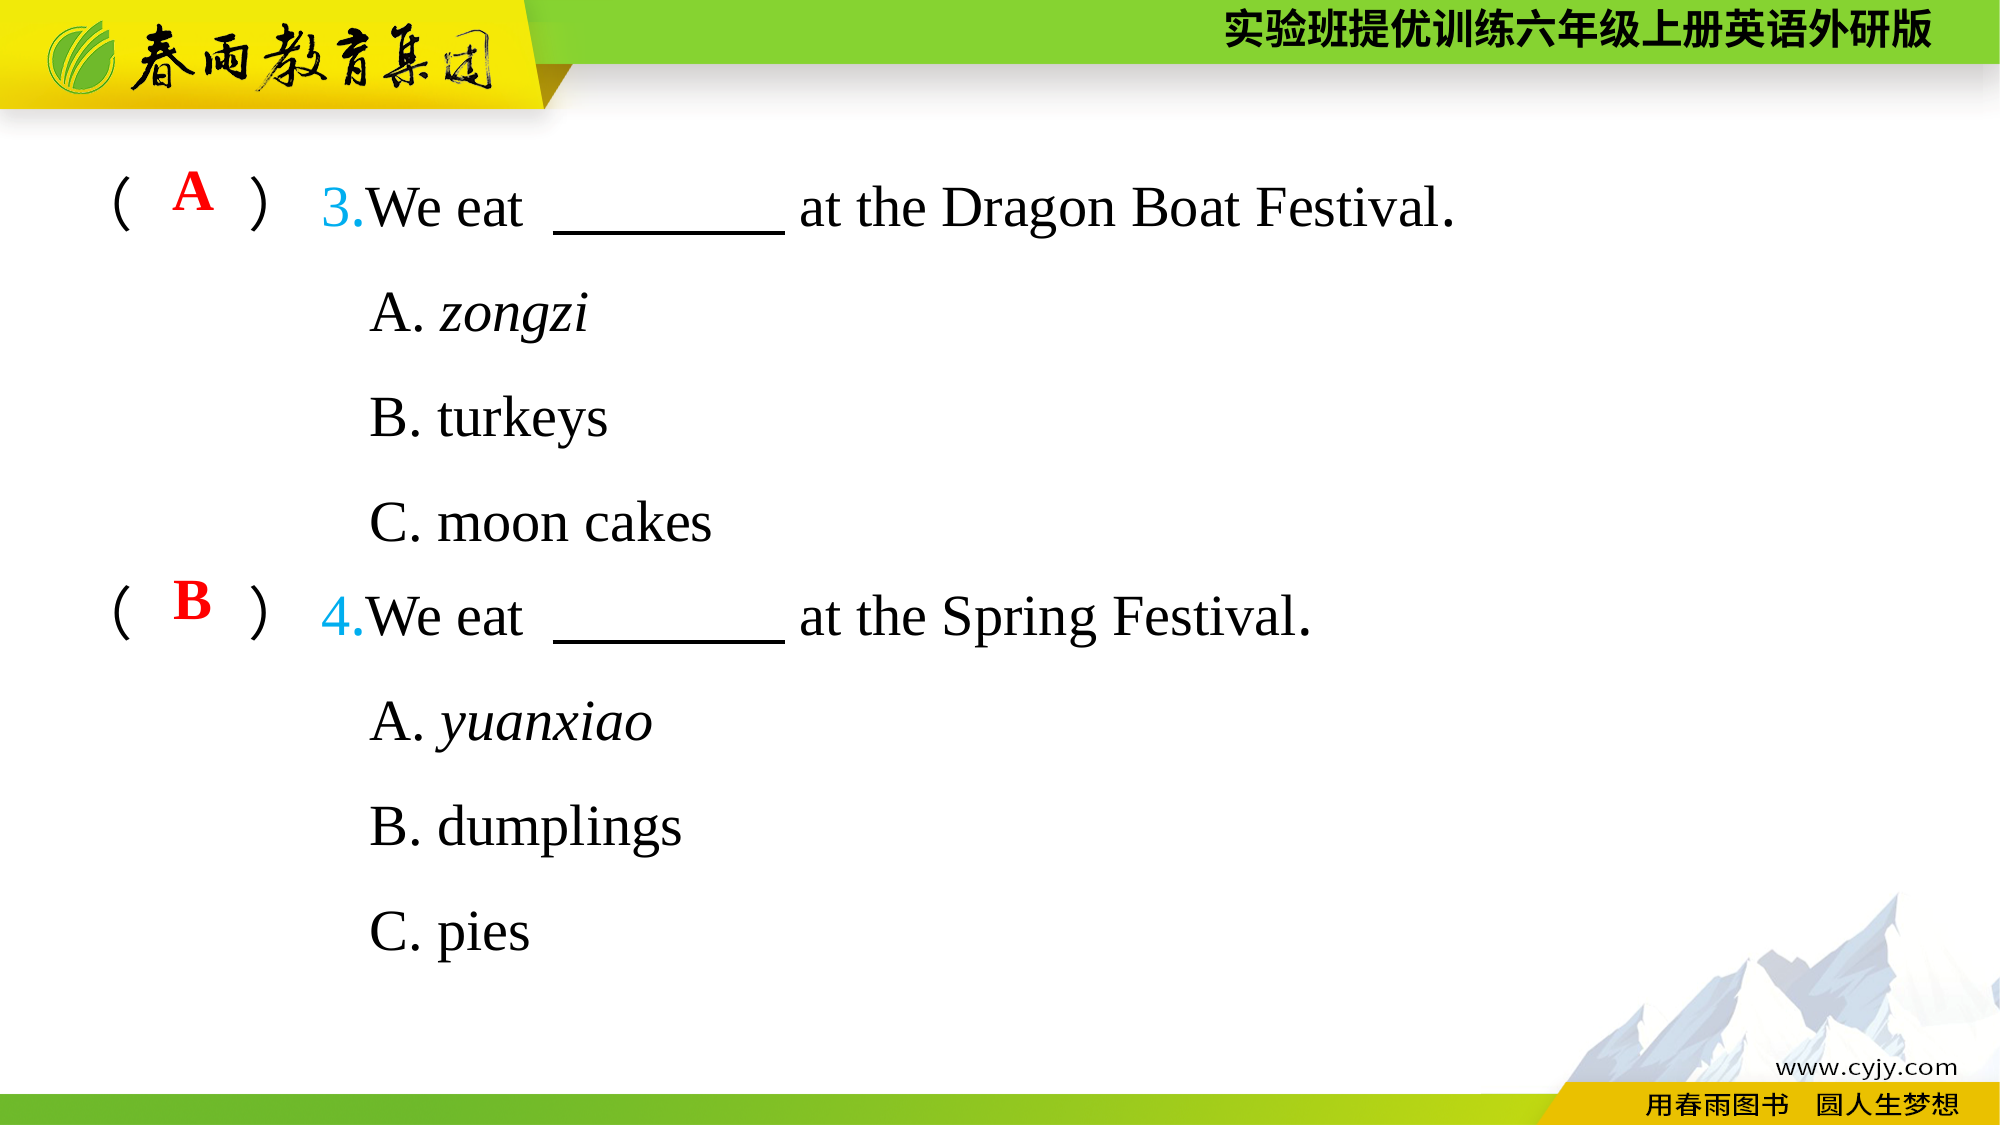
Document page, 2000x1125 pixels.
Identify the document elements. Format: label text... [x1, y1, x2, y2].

text_box B [158, 553, 228, 639]
picture [0, 0, 2000, 1125]
text_box A [157, 145, 230, 230]
list （ ）3.We eat at the Dragon Boat Festival. A. zongzi B. turkeys C. moon cakes [59, 125, 1944, 534]
text_box （ ）4.We eat at the Spring Festival. A. yuanxiao B. dumplings C. pies [59, 534, 1944, 970]
